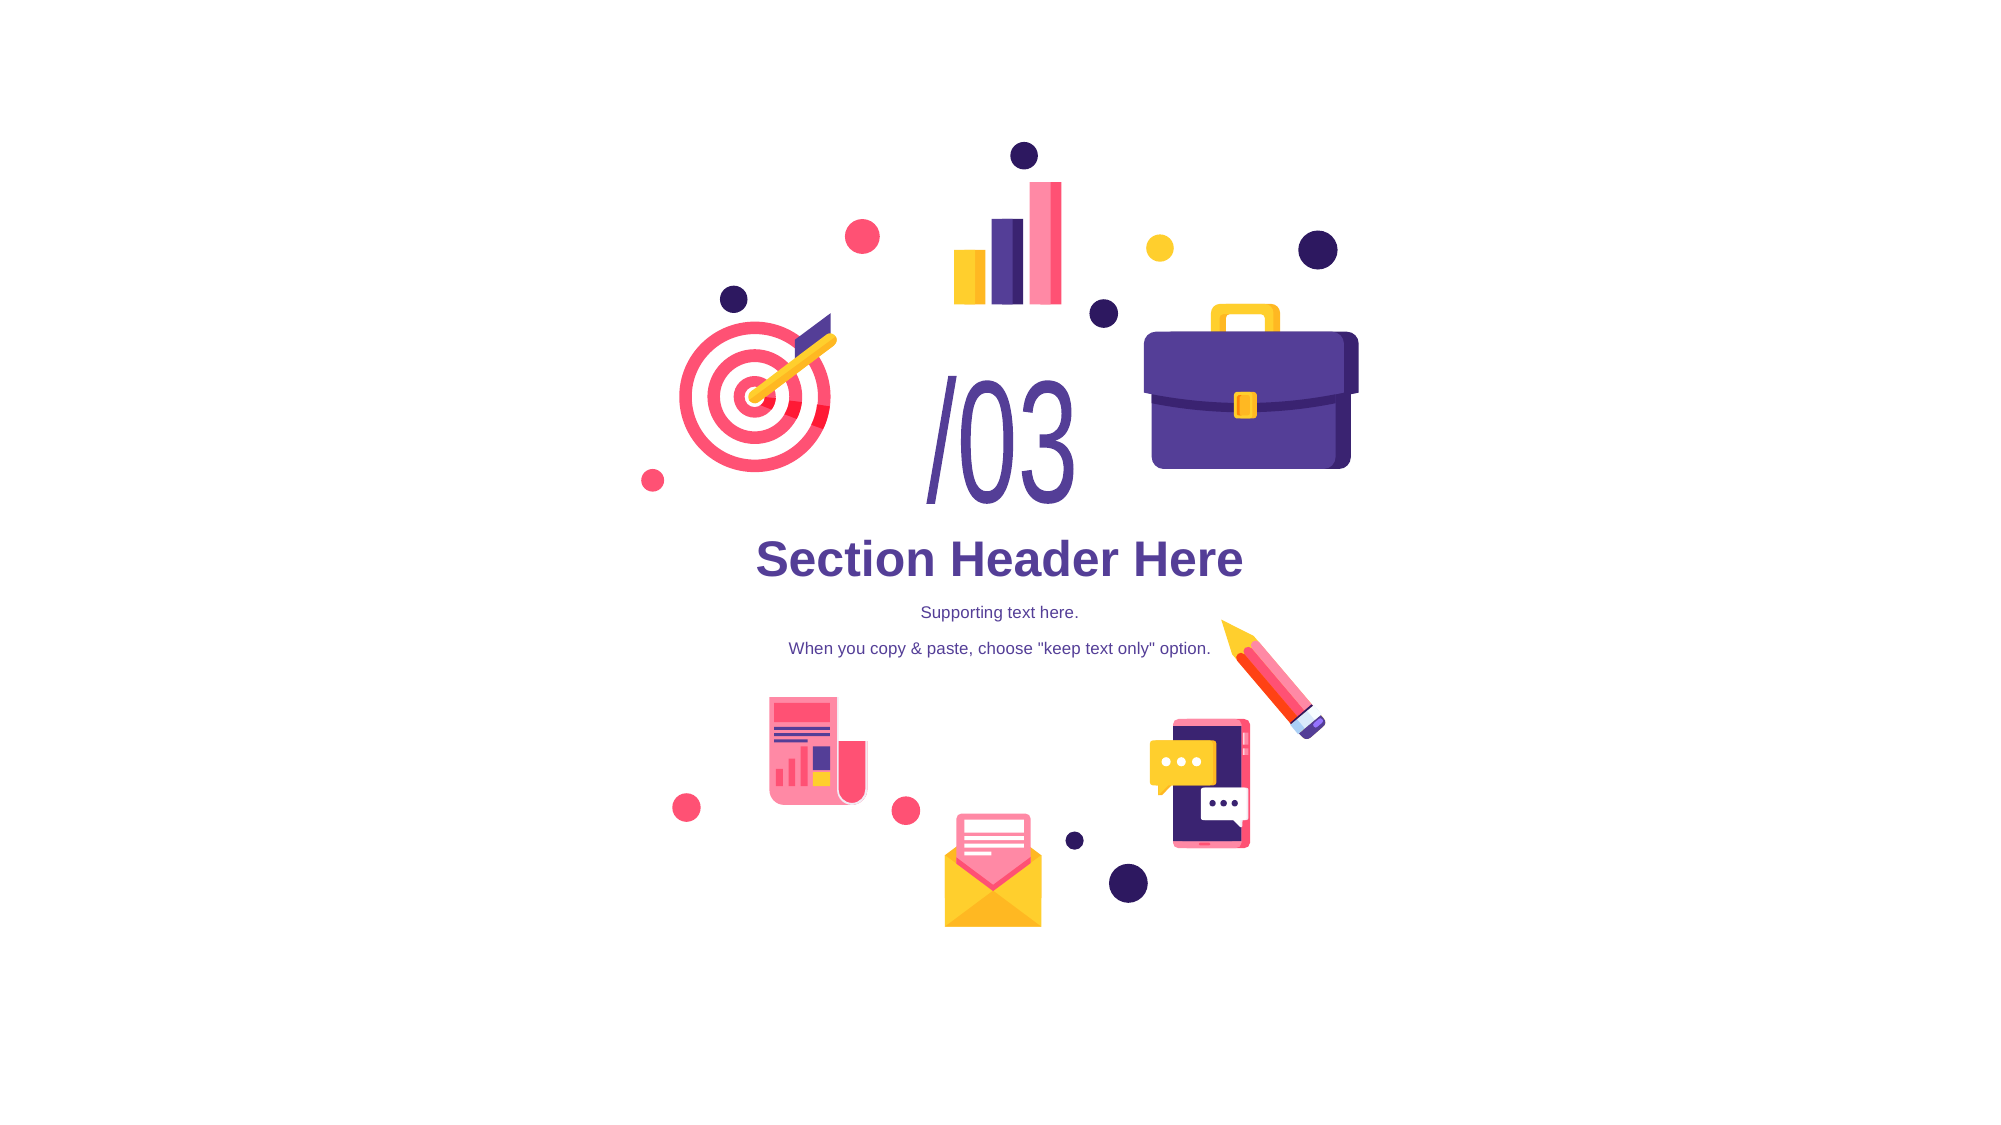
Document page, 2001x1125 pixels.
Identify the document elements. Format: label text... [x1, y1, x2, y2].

list Supporting text here. When you copy & paste, choose "keep text only" option. [555, 594, 1445, 667]
title Section Header Here [555, 447, 1445, 594]
